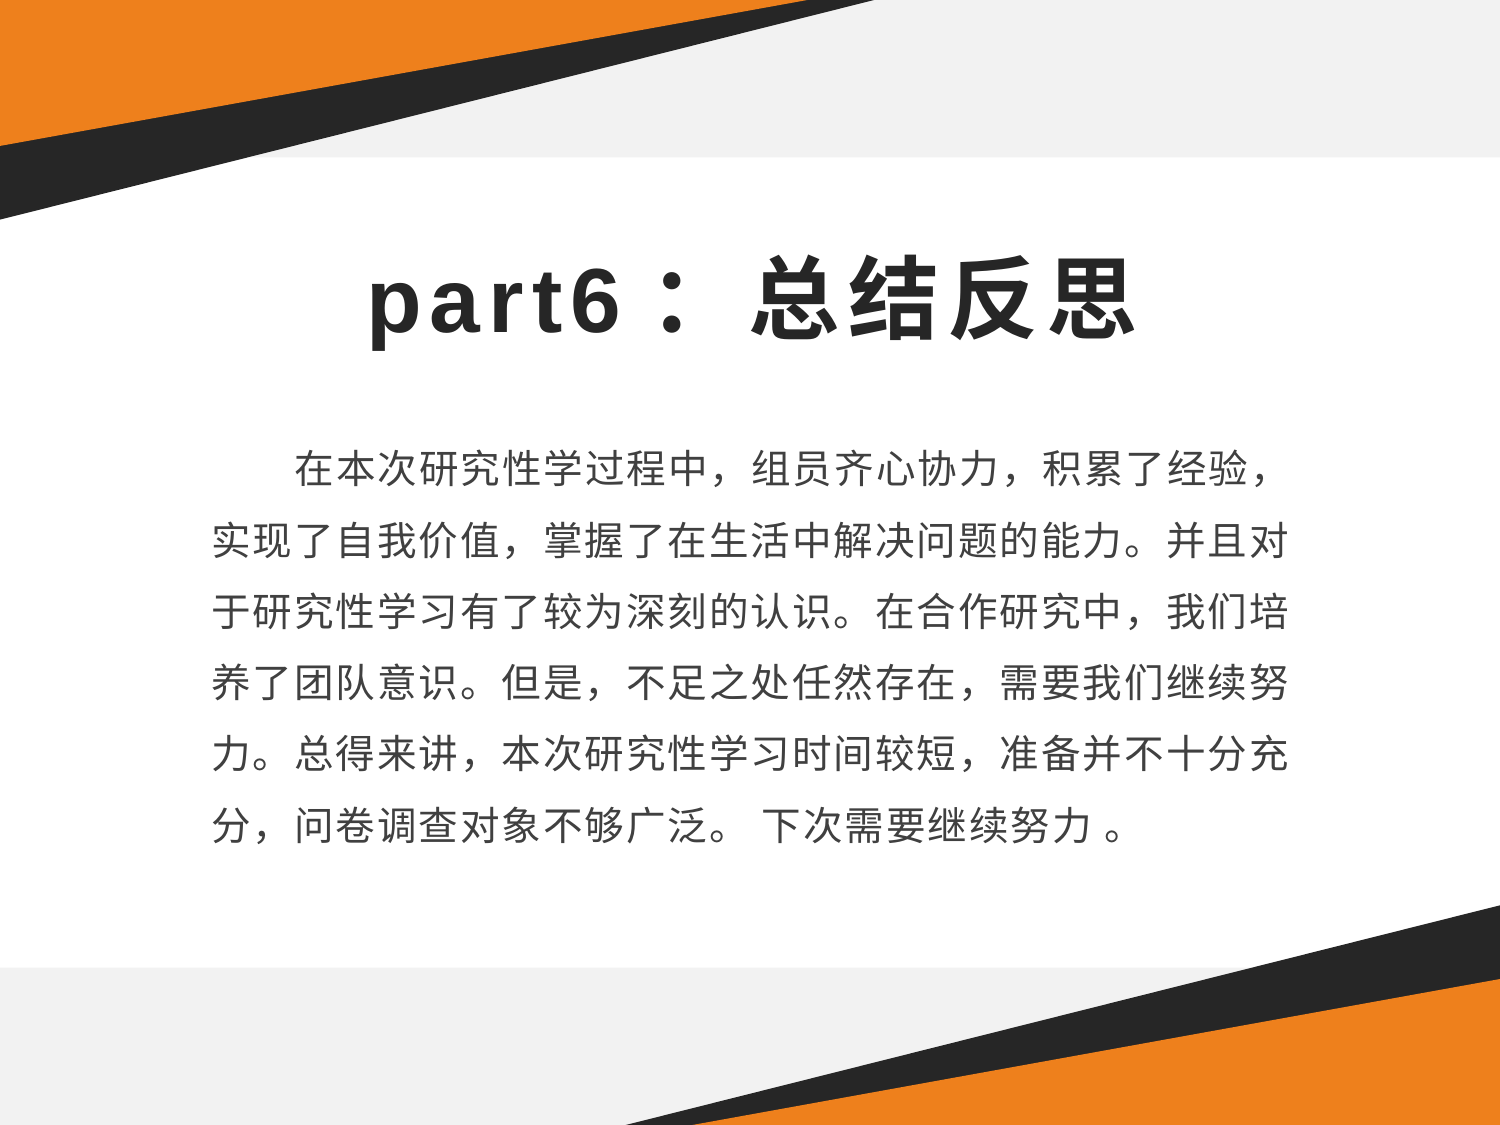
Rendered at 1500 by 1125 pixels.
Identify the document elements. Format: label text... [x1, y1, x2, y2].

list 在本次研究性学过程中，组员齐心协力，积累了经验，实现了自我价值，掌握了在生活中解决问题的能力。并且对于研究性学习有了较为深刻的认识。在合作研究中，我们培养了团队意识。但是，不足之处任然存在，需要我们继续努力。总得来讲，本次研究性学习时间较短，准备并不十分充分，问卷调查对象不够广泛。 下次需要继续努力 。 [194, 420, 1320, 883]
title part6：总结反思 [187, 219, 1313, 366]
